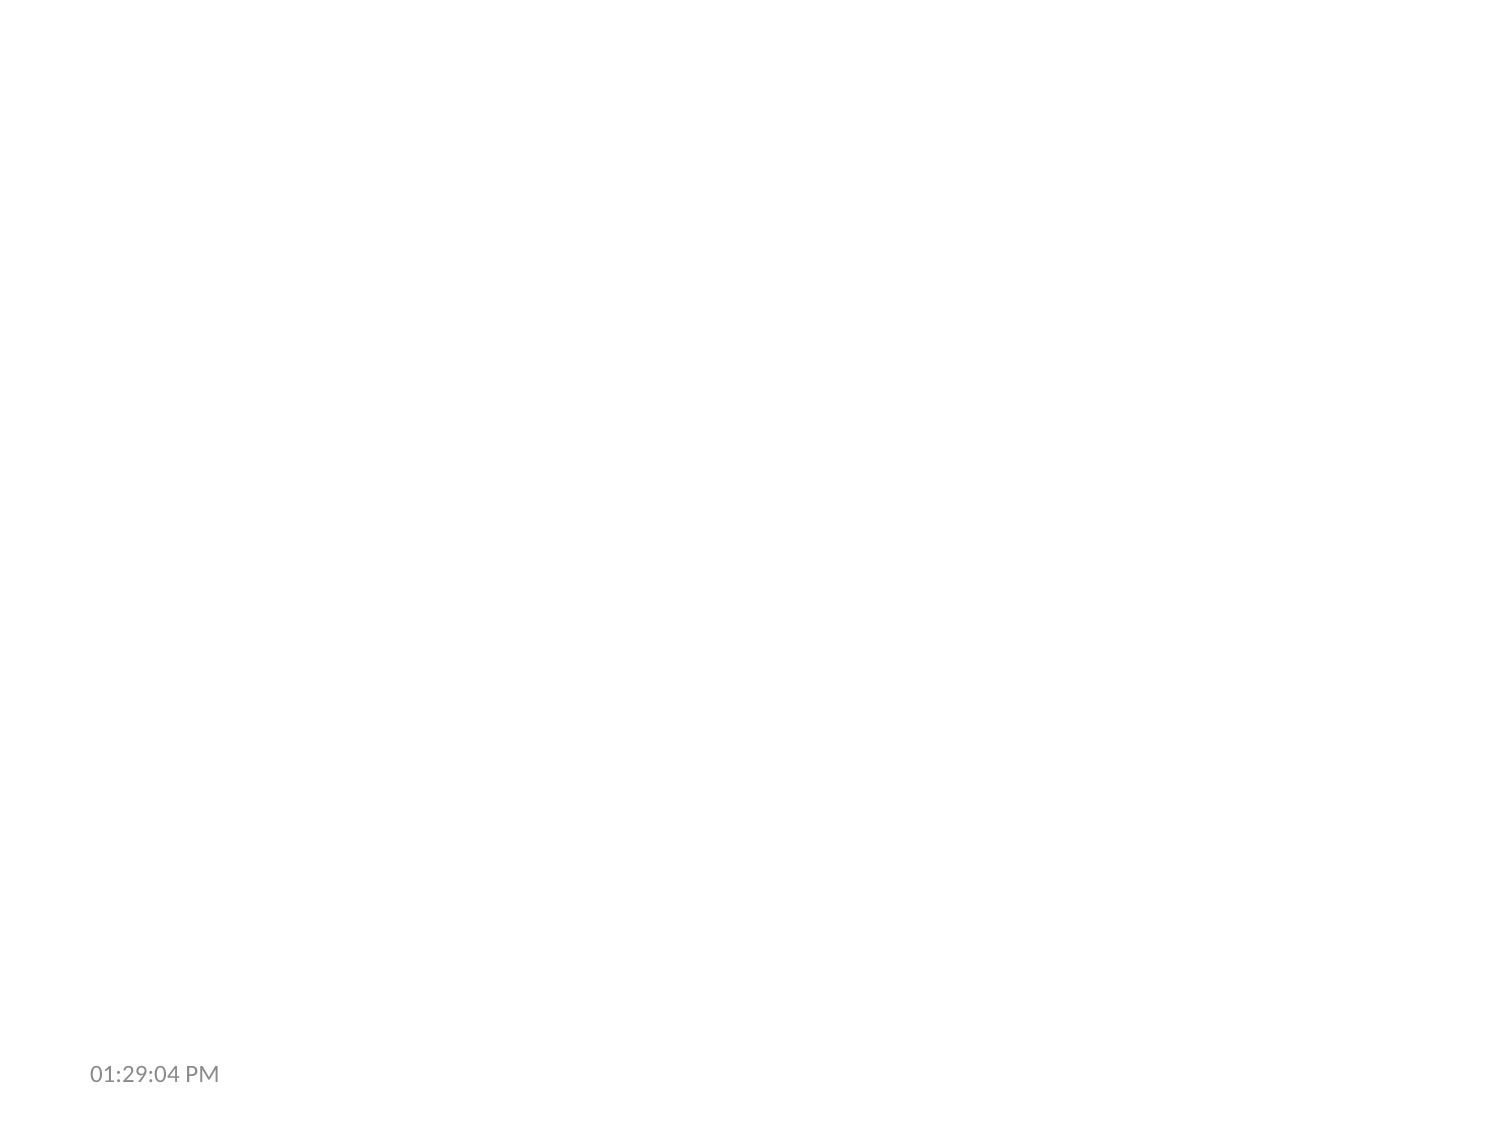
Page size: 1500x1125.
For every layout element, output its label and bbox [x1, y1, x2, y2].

slide_number [75, 1042, 425, 1103]
